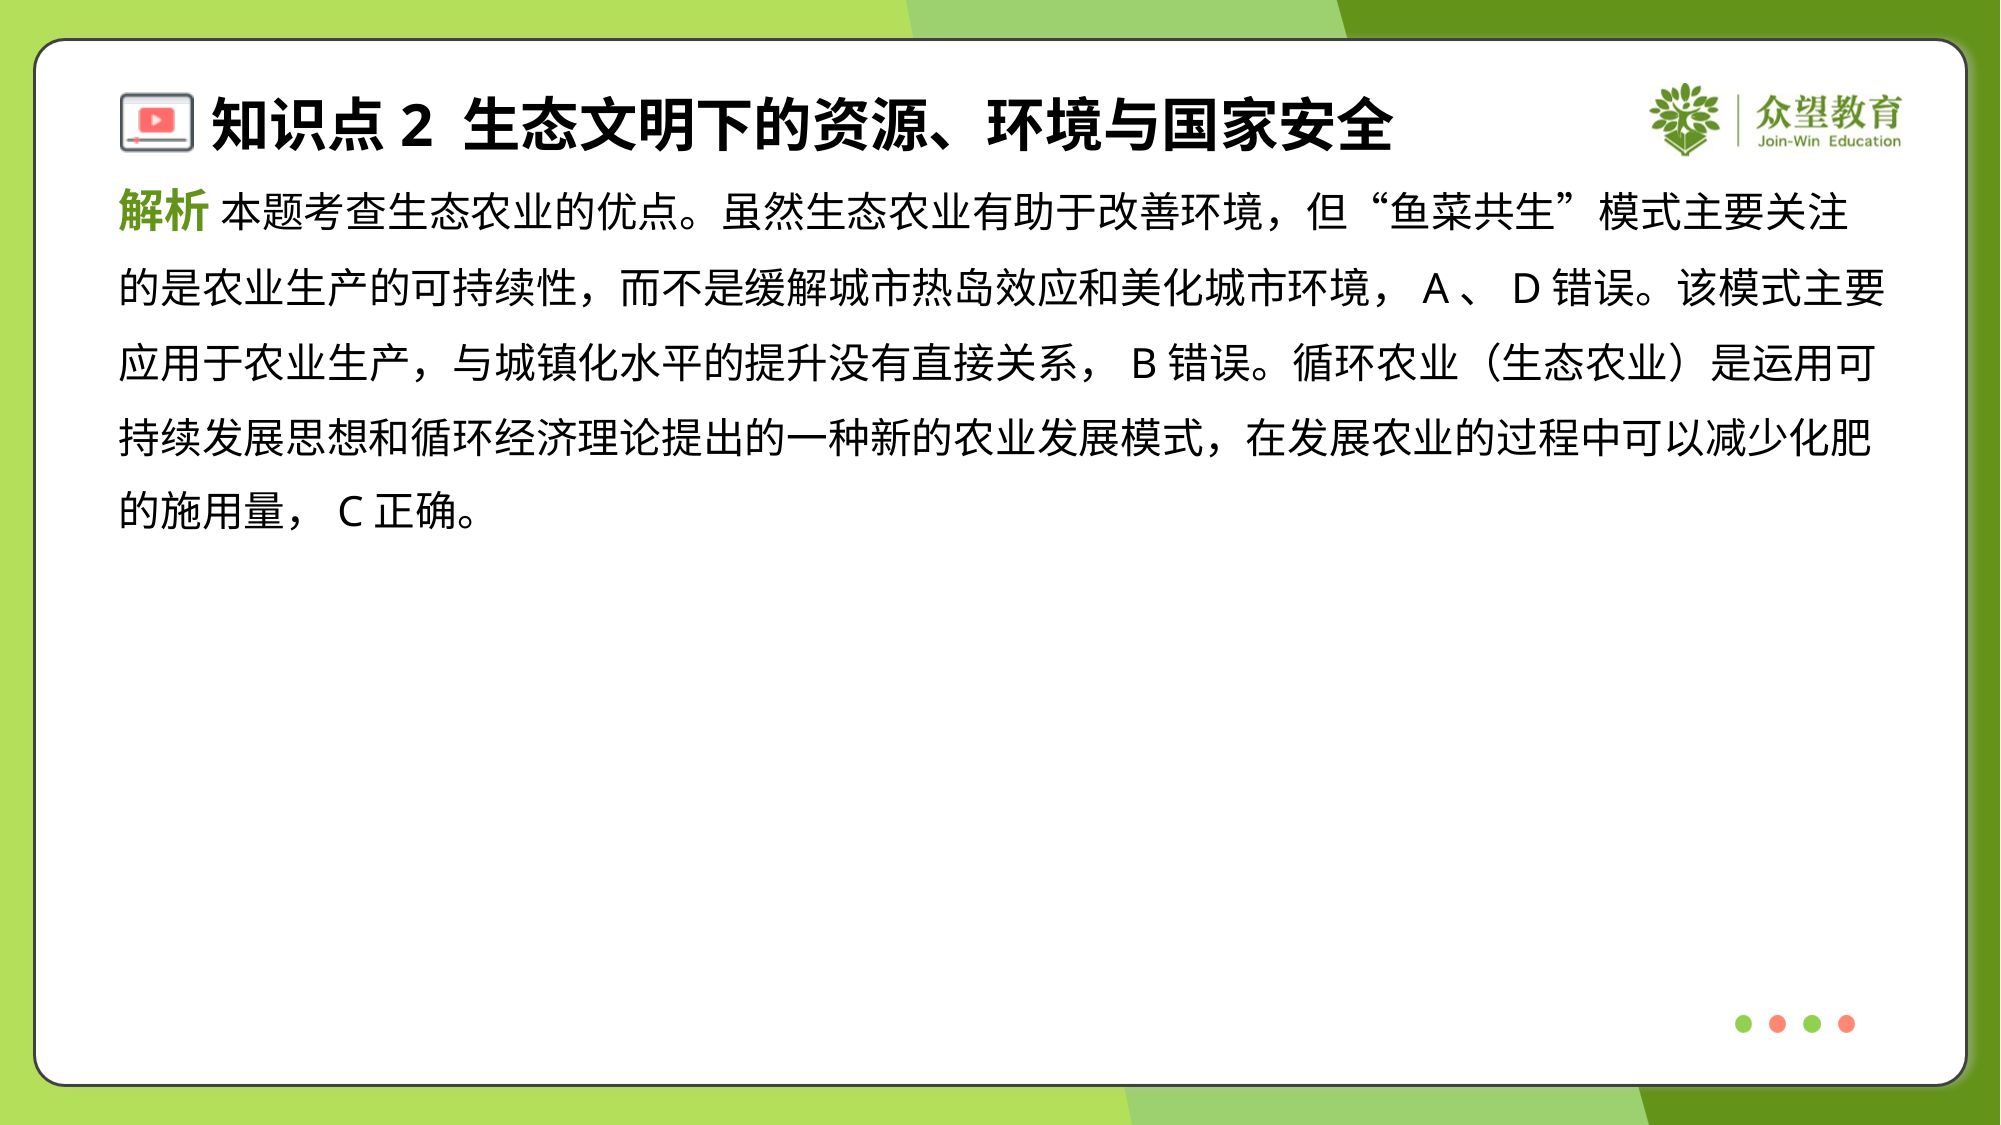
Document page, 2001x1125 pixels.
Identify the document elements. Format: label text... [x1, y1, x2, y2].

text_box 解析 本题考查生态农业的优点。虽然生态农业有助于改善环境，但“鱼菜共生”模式主要关注 的是农业生产的可持续性，而不是缓解城市热岛效应和美化城市环境，A、D错误。该模式主要 应用于农业生产，与城镇化水平的提升没有直接关系，B错误。循环农业（生态农业）是运用可 持续发展思想和循环经济理论提出的一种新的农业发展模式，在发展农业的过程中可以减少化肥 的施用量，C正确。 [118, 159, 1883, 527]
picture [0, 0, 2000, 1125]
